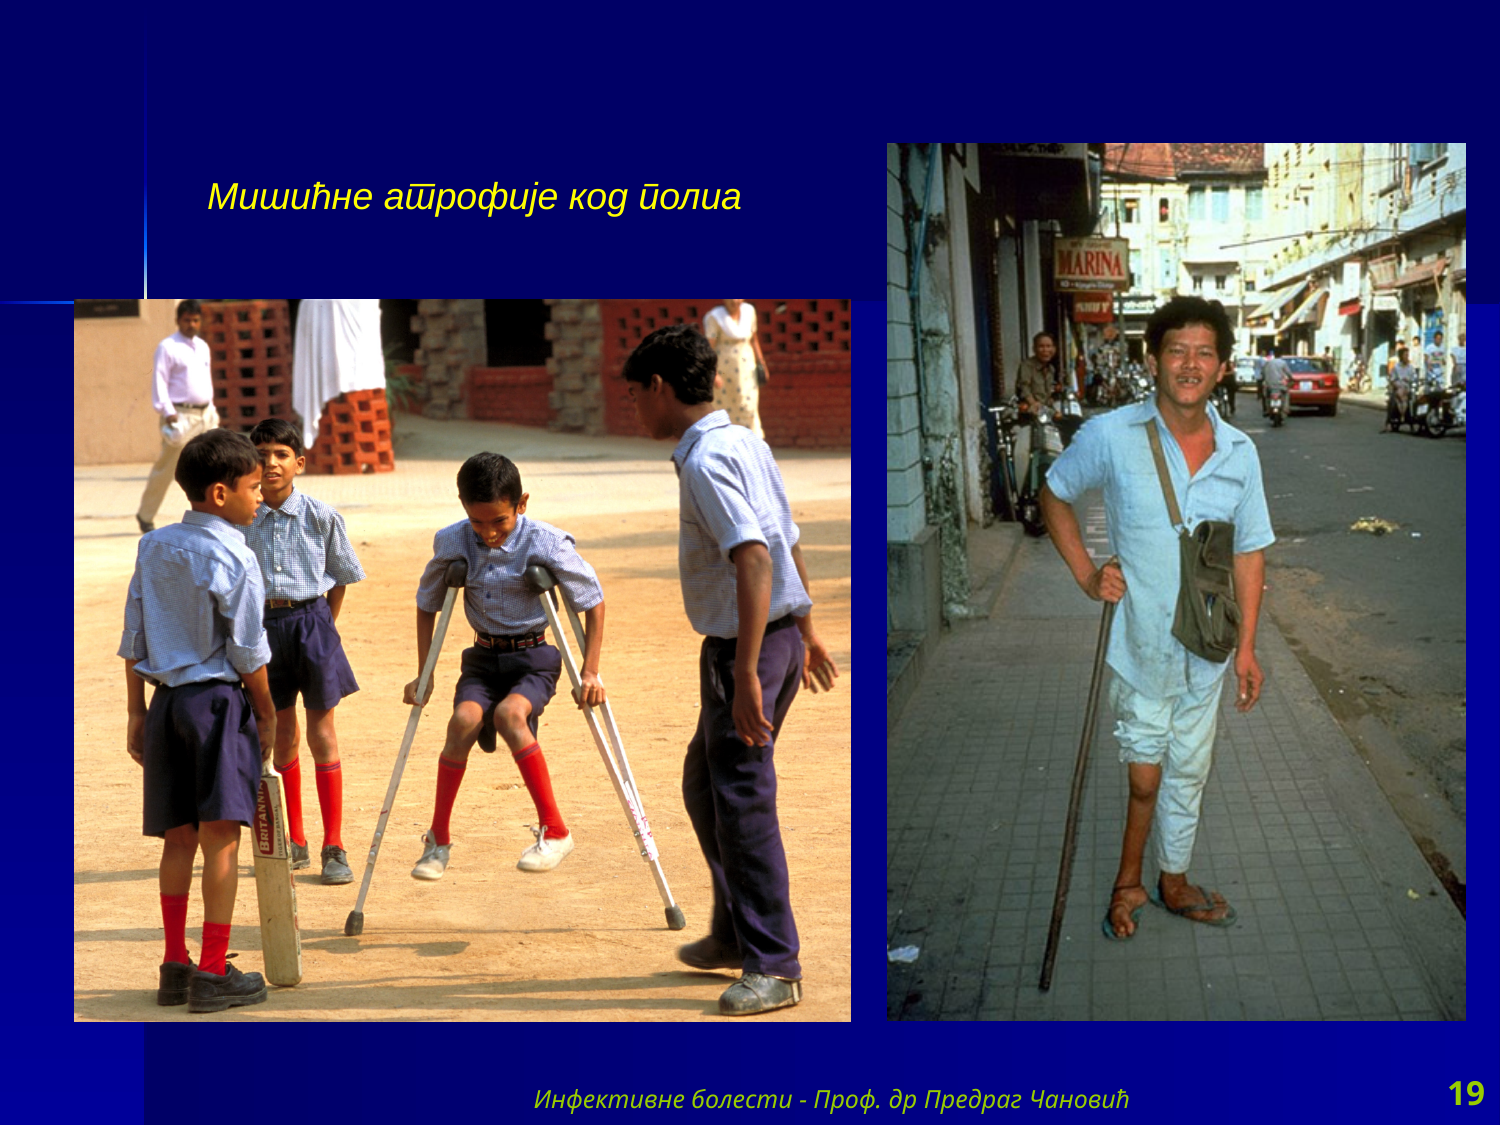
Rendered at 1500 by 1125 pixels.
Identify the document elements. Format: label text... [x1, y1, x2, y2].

footer Инфективне болести - Проф. др Предраг Чановић [430, 1049, 1235, 1125]
picture [73, 299, 851, 1022]
picture [887, 143, 1466, 1021]
slide_number 19 [1345, 1049, 1500, 1125]
text_box Мишићне атрофије код полиа [192, 164, 757, 225]
